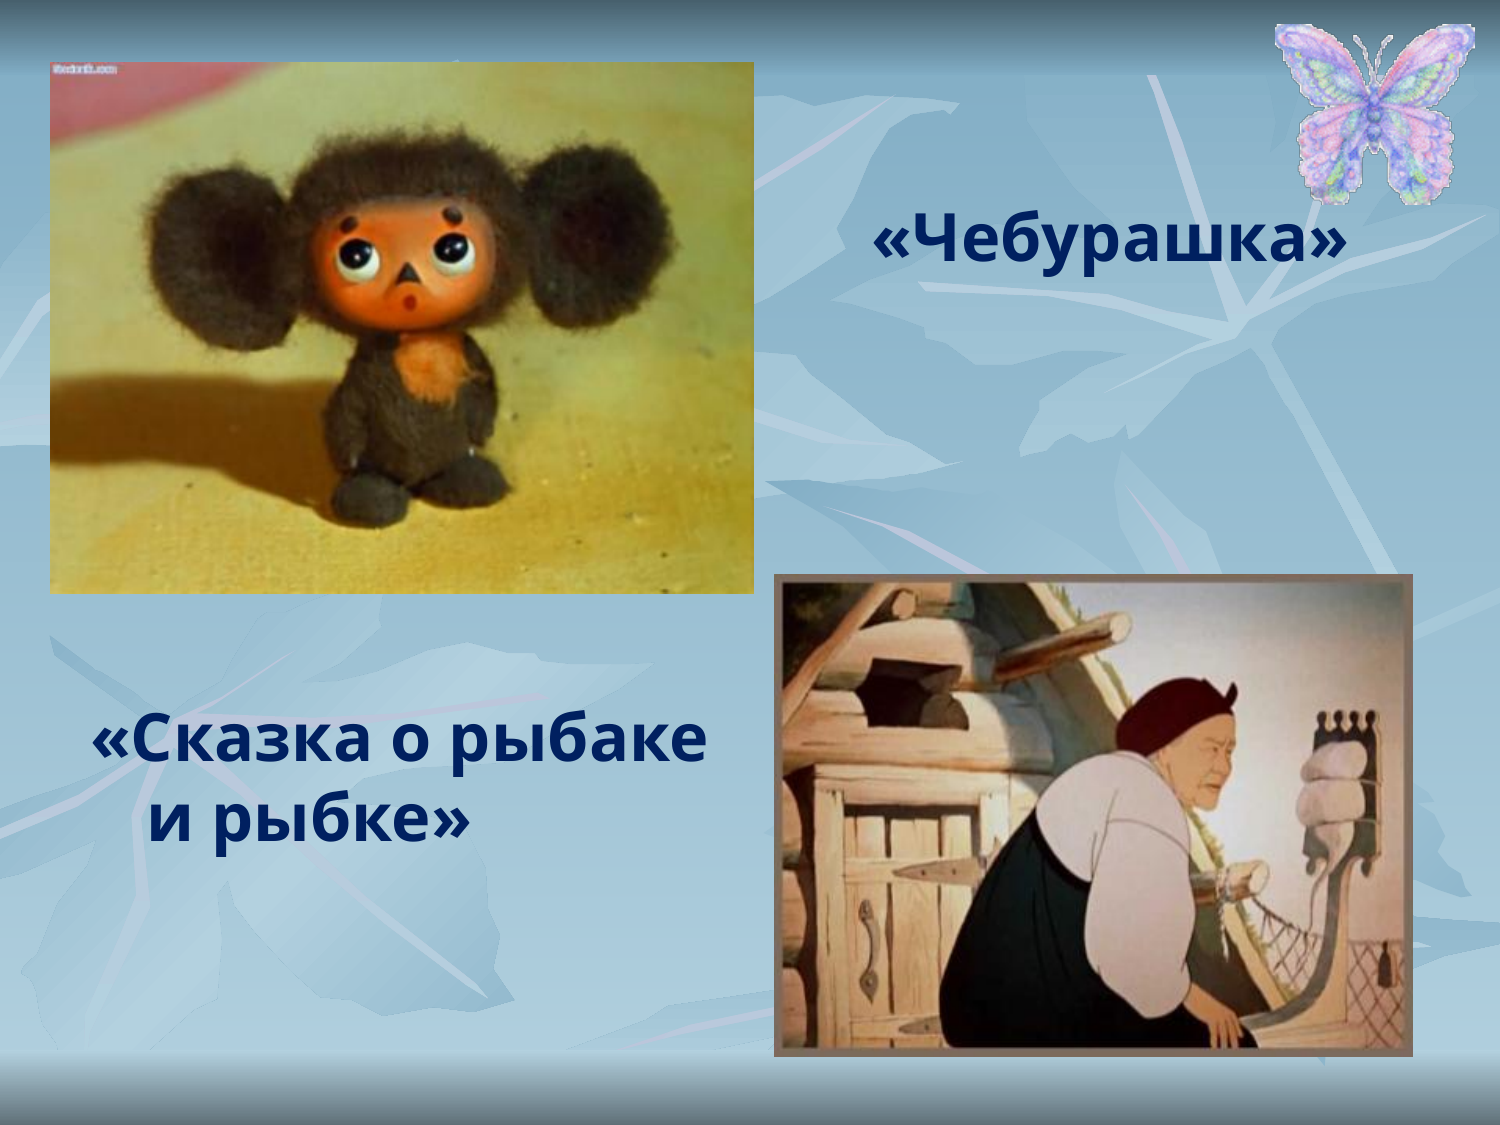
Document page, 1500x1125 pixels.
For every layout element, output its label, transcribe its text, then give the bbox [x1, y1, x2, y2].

picture [1274, 24, 1476, 206]
list «Чебурашка» [787, 187, 1451, 338]
picture [49, 62, 754, 594]
picture [774, 574, 1413, 1057]
list «Сказка о рыбаке и рыбке» [74, 687, 738, 913]
